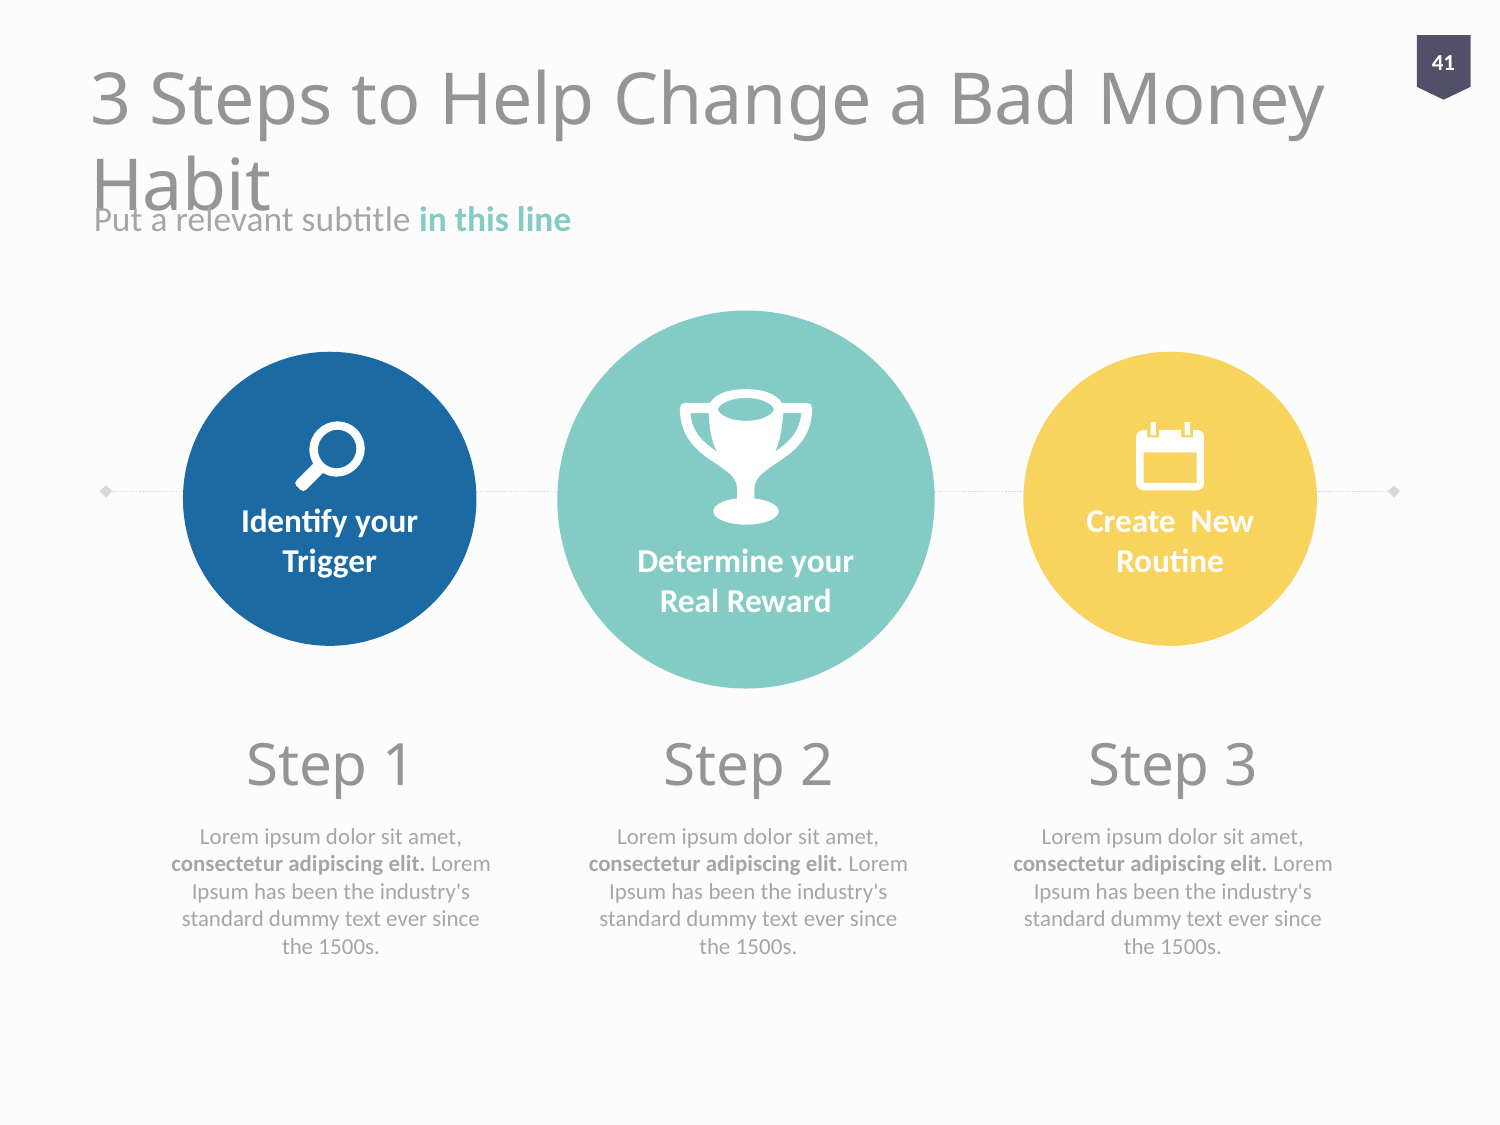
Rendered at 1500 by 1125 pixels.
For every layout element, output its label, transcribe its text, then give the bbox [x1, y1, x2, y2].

text_box Put a relevant subtitle in this line [78, 177, 1429, 257]
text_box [557, 310, 935, 689]
text_box Lorem ipsum dolor sit amet, consectetur adipiscing elit. Lorem Ipsum has been the industry's standard dummy text ever since the 1500s. [571, 813, 926, 974]
text_box Step 1 [142, 719, 521, 805]
text_box Lorem ipsum dolor sit amet, consectetur adipiscing elit. Lorem Ipsum has been the industry's standard dummy text ever since the 1500s. [995, 813, 1351, 974]
list Lorem ipsum dolor sit amet, consectetur adipiscing elit. Lorem Ipsum has been the industry's standard dummy text ever since the 1500s. [154, 813, 509, 974]
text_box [1023, 351, 1318, 647]
text_box Step 2 [559, 719, 938, 805]
title 3 Steps to Help Change a Bad Money Habit [75, 45, 1425, 233]
text_box Step 3 [984, 719, 1362, 805]
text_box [182, 351, 477, 647]
text_box 41 [1414, 33, 1473, 102]
